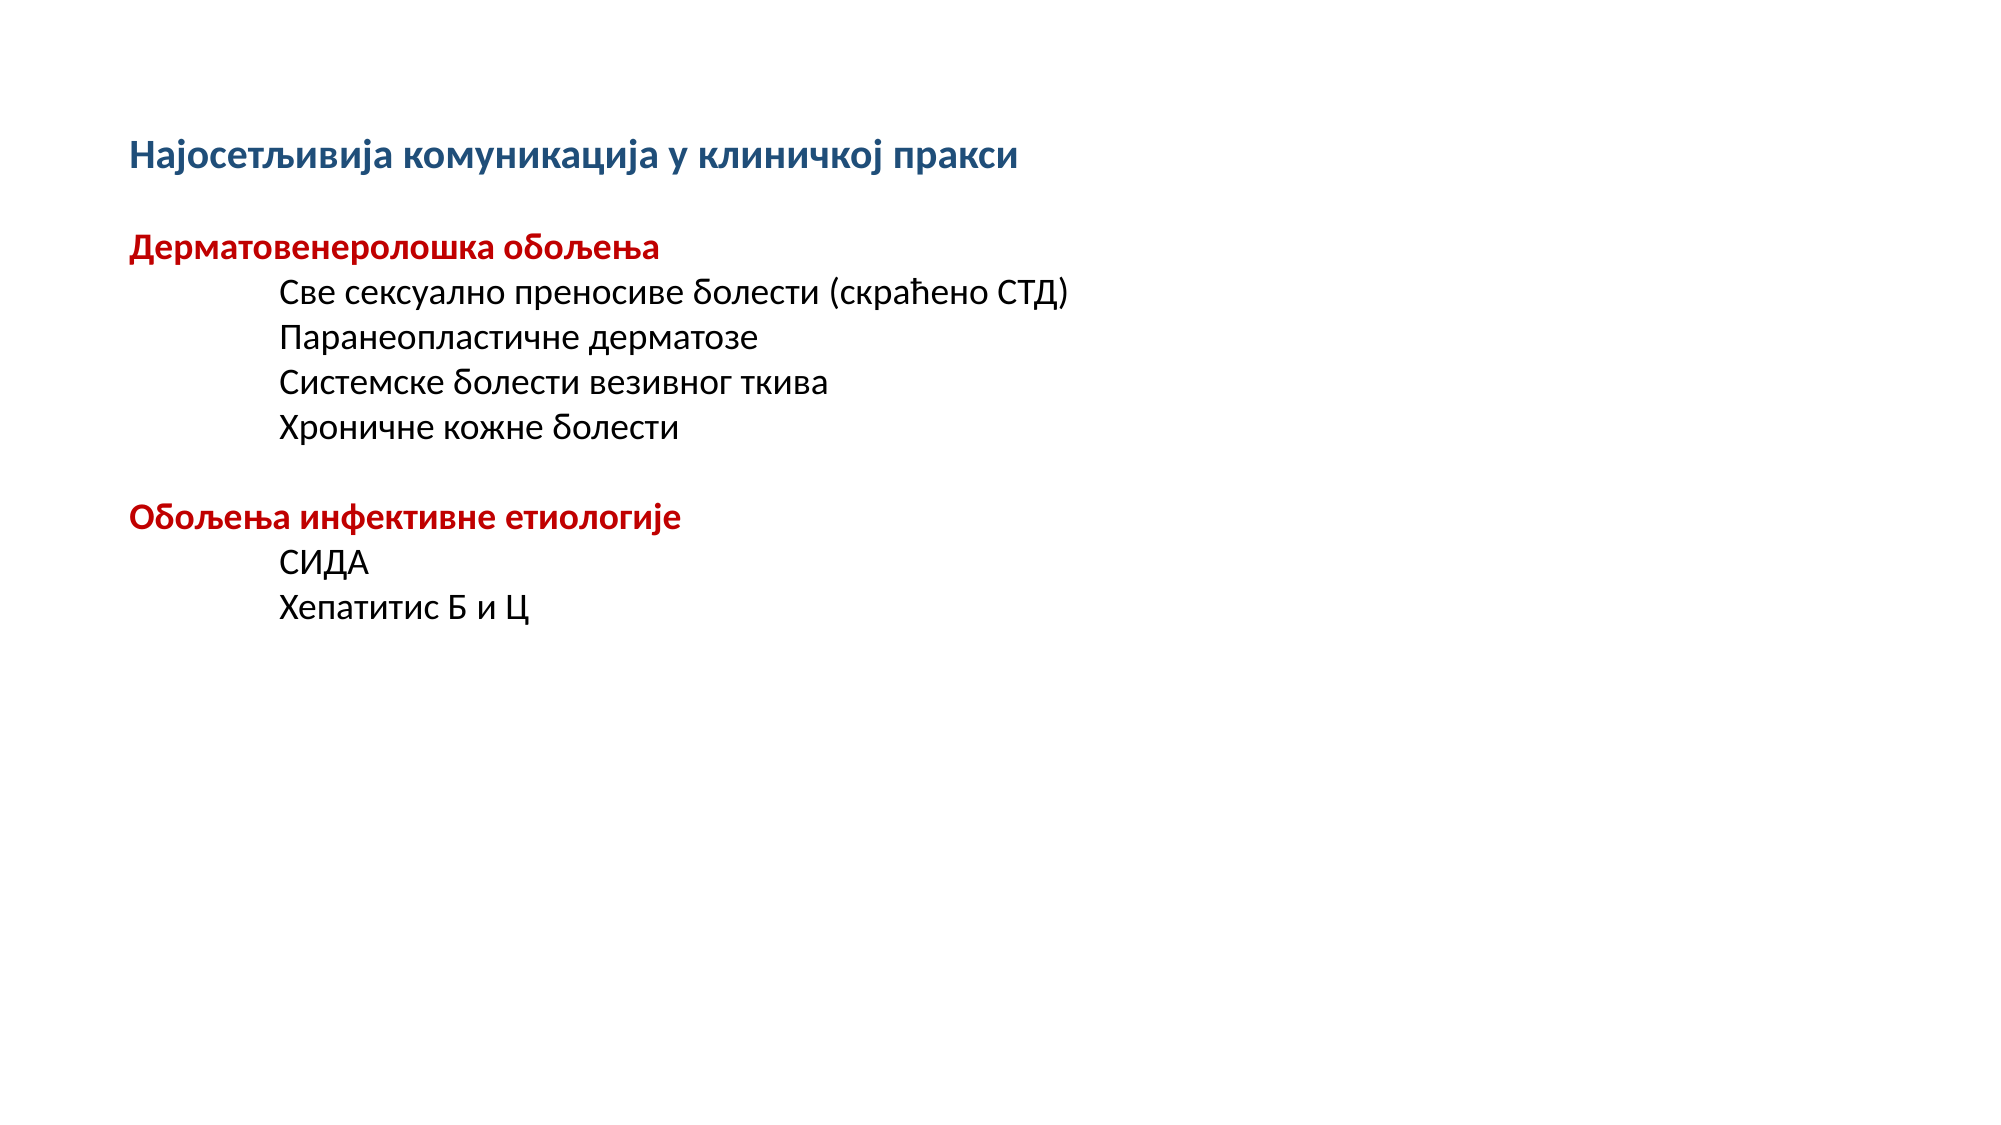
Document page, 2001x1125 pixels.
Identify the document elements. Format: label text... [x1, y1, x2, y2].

text_box Најосетљивија комуникација у клиничкој пракси Дерматовенеролошка обољења Све сексуално преносиве болести (скраћено СТД) Паранеопластичне дерматозе Системске болести везивног ткива Хроничне кожне болести Обољења инфективне етиологије СИДА Хепатитис Б и Ц [114, 119, 1085, 680]
